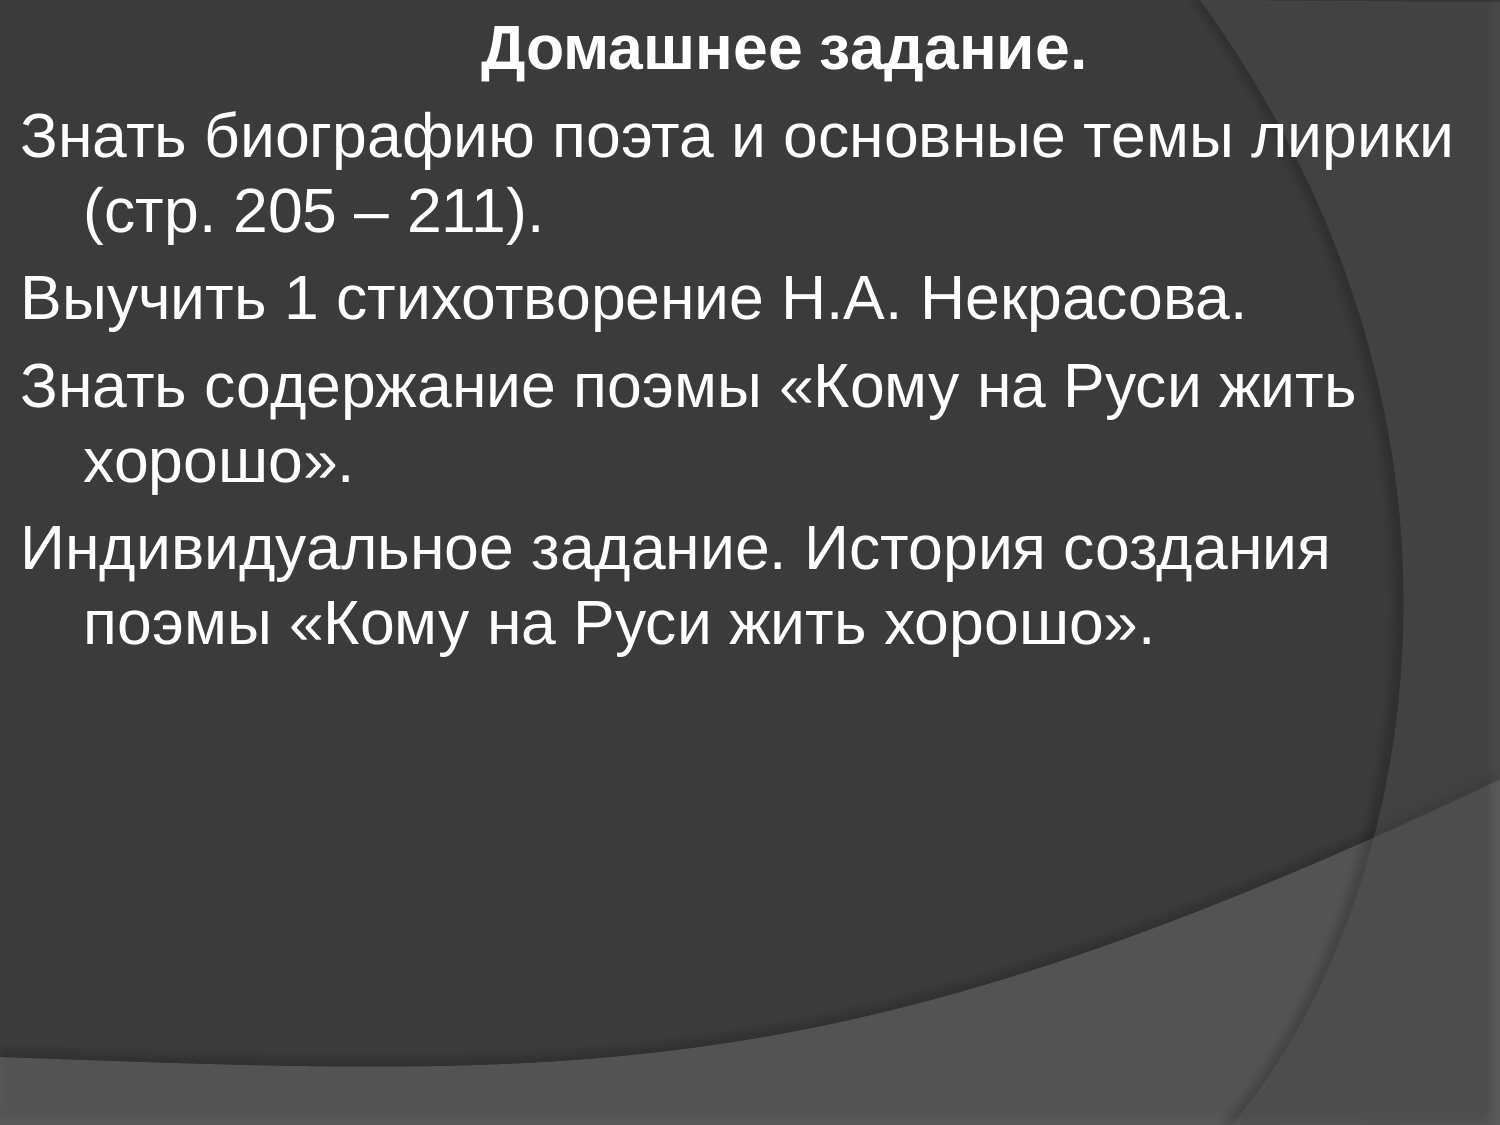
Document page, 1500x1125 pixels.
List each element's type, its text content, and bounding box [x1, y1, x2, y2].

list Домашнее задание. Знать биографию поэта и основные темы лирики (стр. 205 – 211). Выучить 1 стихотворение Н.А. Некрасова. Знать содержание поэмы «Кому на Руси жить хорошо». Индивидуальное задание. История создания поэмы «Кому на Руси жить хорошо». [0, 0, 1500, 1125]
